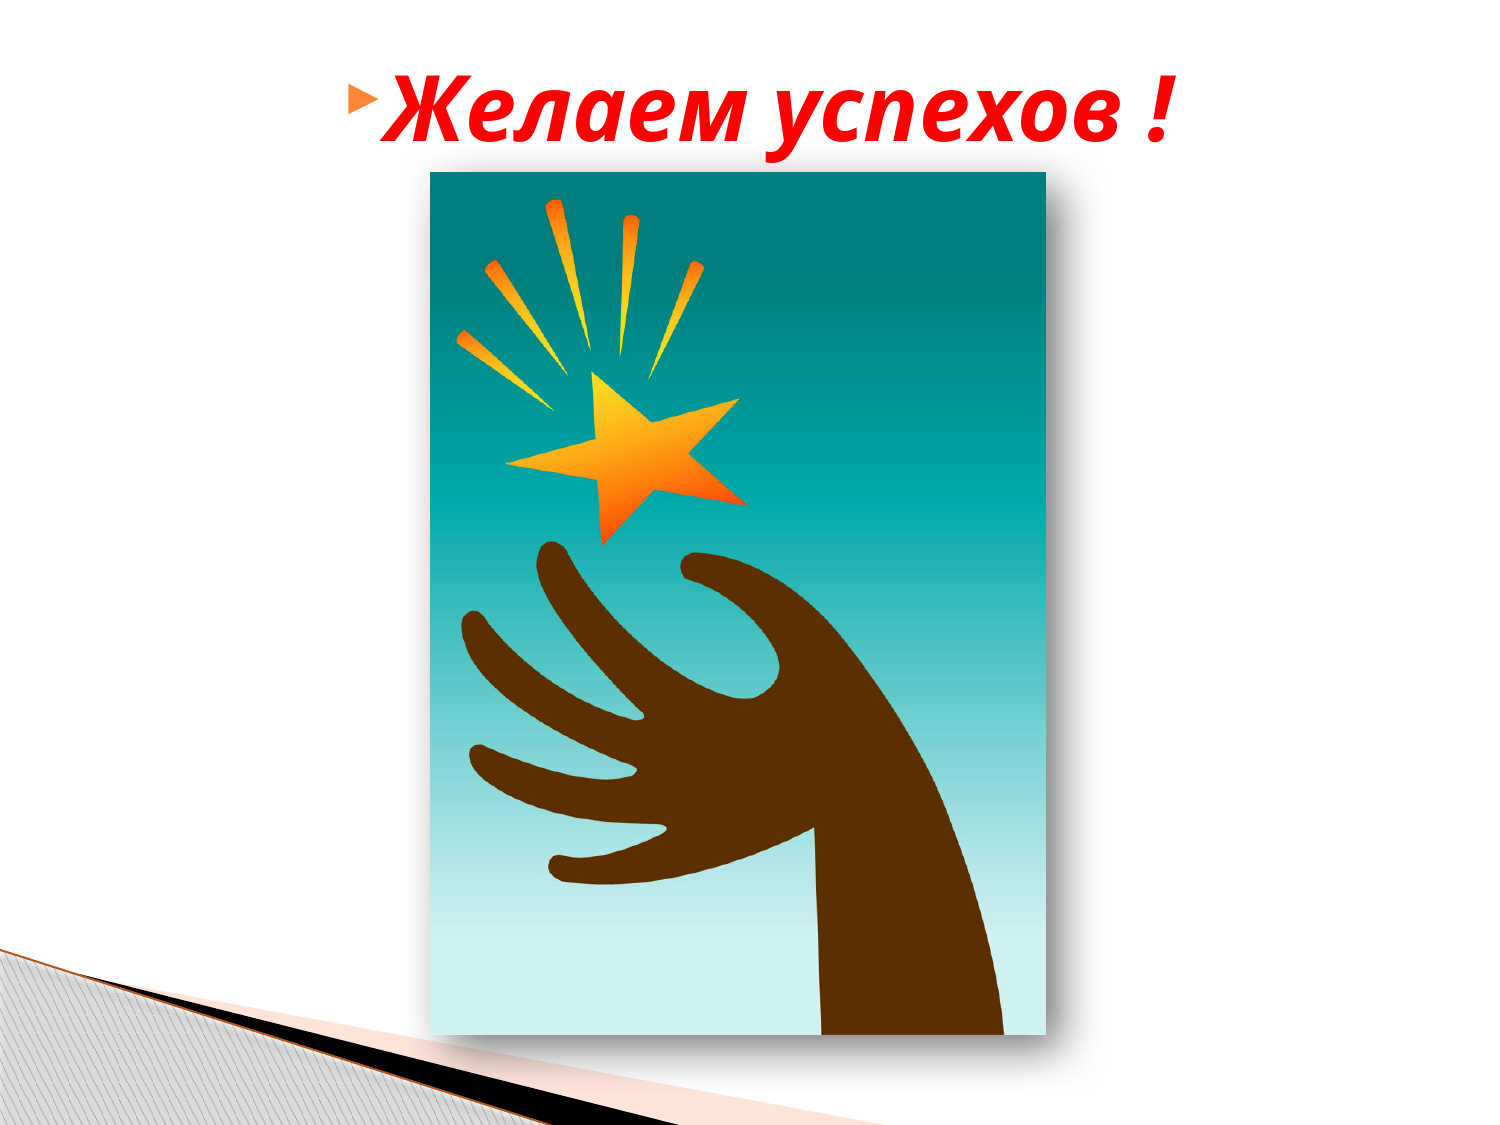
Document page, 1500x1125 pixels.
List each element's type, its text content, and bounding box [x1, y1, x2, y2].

list Желаем успехов ! [74, 42, 1426, 1059]
picture [430, 172, 1046, 1036]
